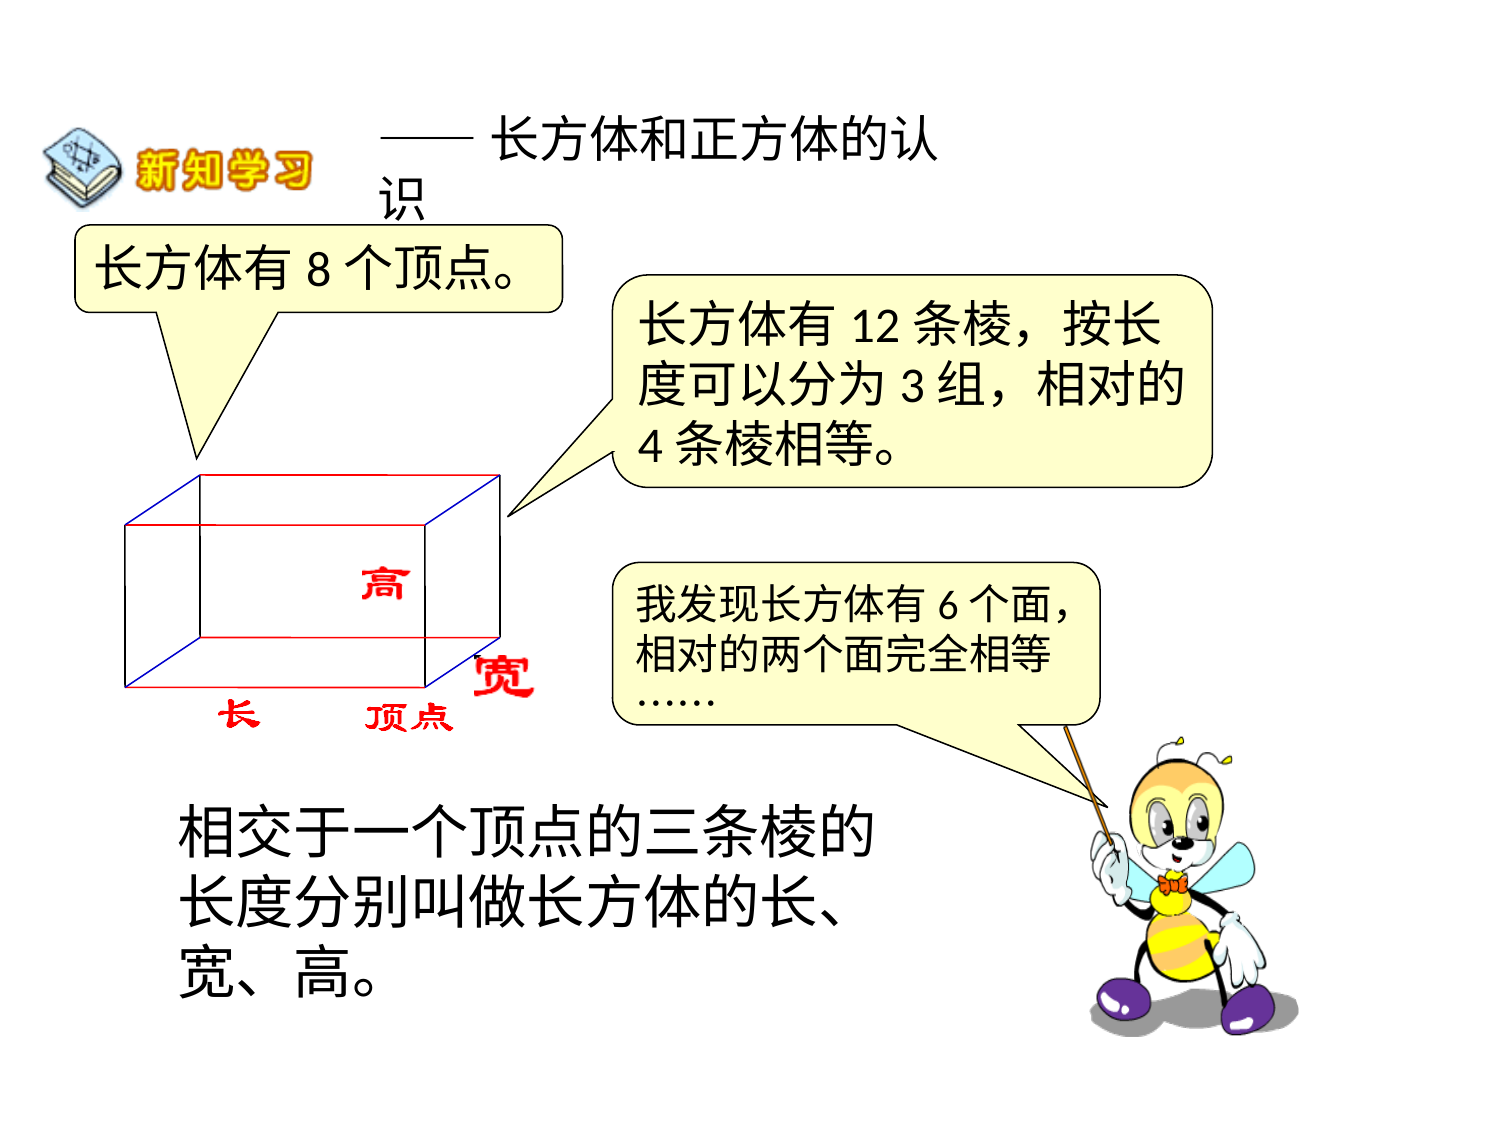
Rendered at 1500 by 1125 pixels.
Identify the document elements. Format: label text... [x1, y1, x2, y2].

picture [1062, 724, 1299, 1038]
text_box 我发现长方体有6个面，相对的两个面完全相等…… [612, 562, 1101, 788]
picture [362, 699, 463, 742]
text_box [124, 474, 501, 688]
picture [474, 655, 538, 705]
picture [212, 699, 263, 738]
text_box 相交于一个顶点的三条棱的长度分别叫做长方体的长、宽、高。 [162, 787, 925, 1013]
text_box ——长方体和正方体的认识 [362, 99, 1000, 235]
text_box 长方体有12条棱，按长度可以分为3组，相对的4条棱相等。 [507, 274, 1213, 517]
text_box 长方体有8个顶点。 [75, 224, 563, 459]
picture [37, 124, 316, 212]
picture [362, 562, 413, 607]
